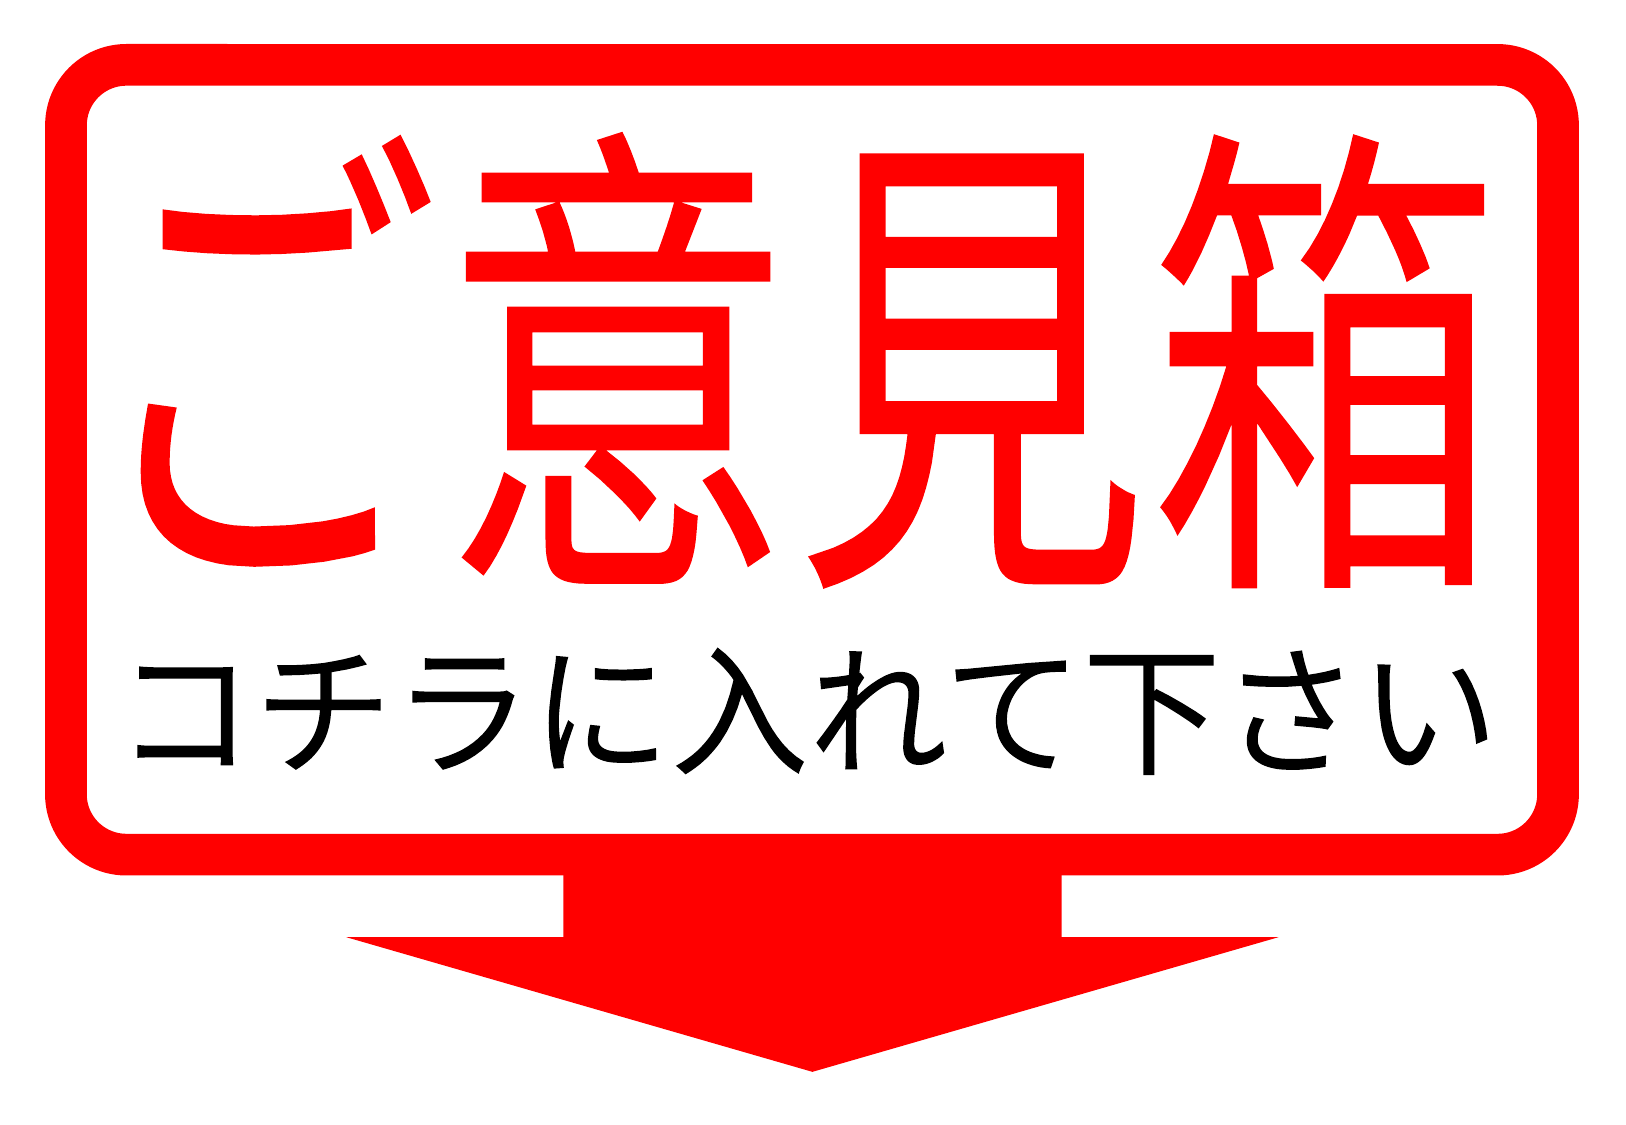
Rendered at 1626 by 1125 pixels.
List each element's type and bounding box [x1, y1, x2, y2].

text_box [344, 848, 1281, 1074]
text_box [63, 62, 1561, 857]
